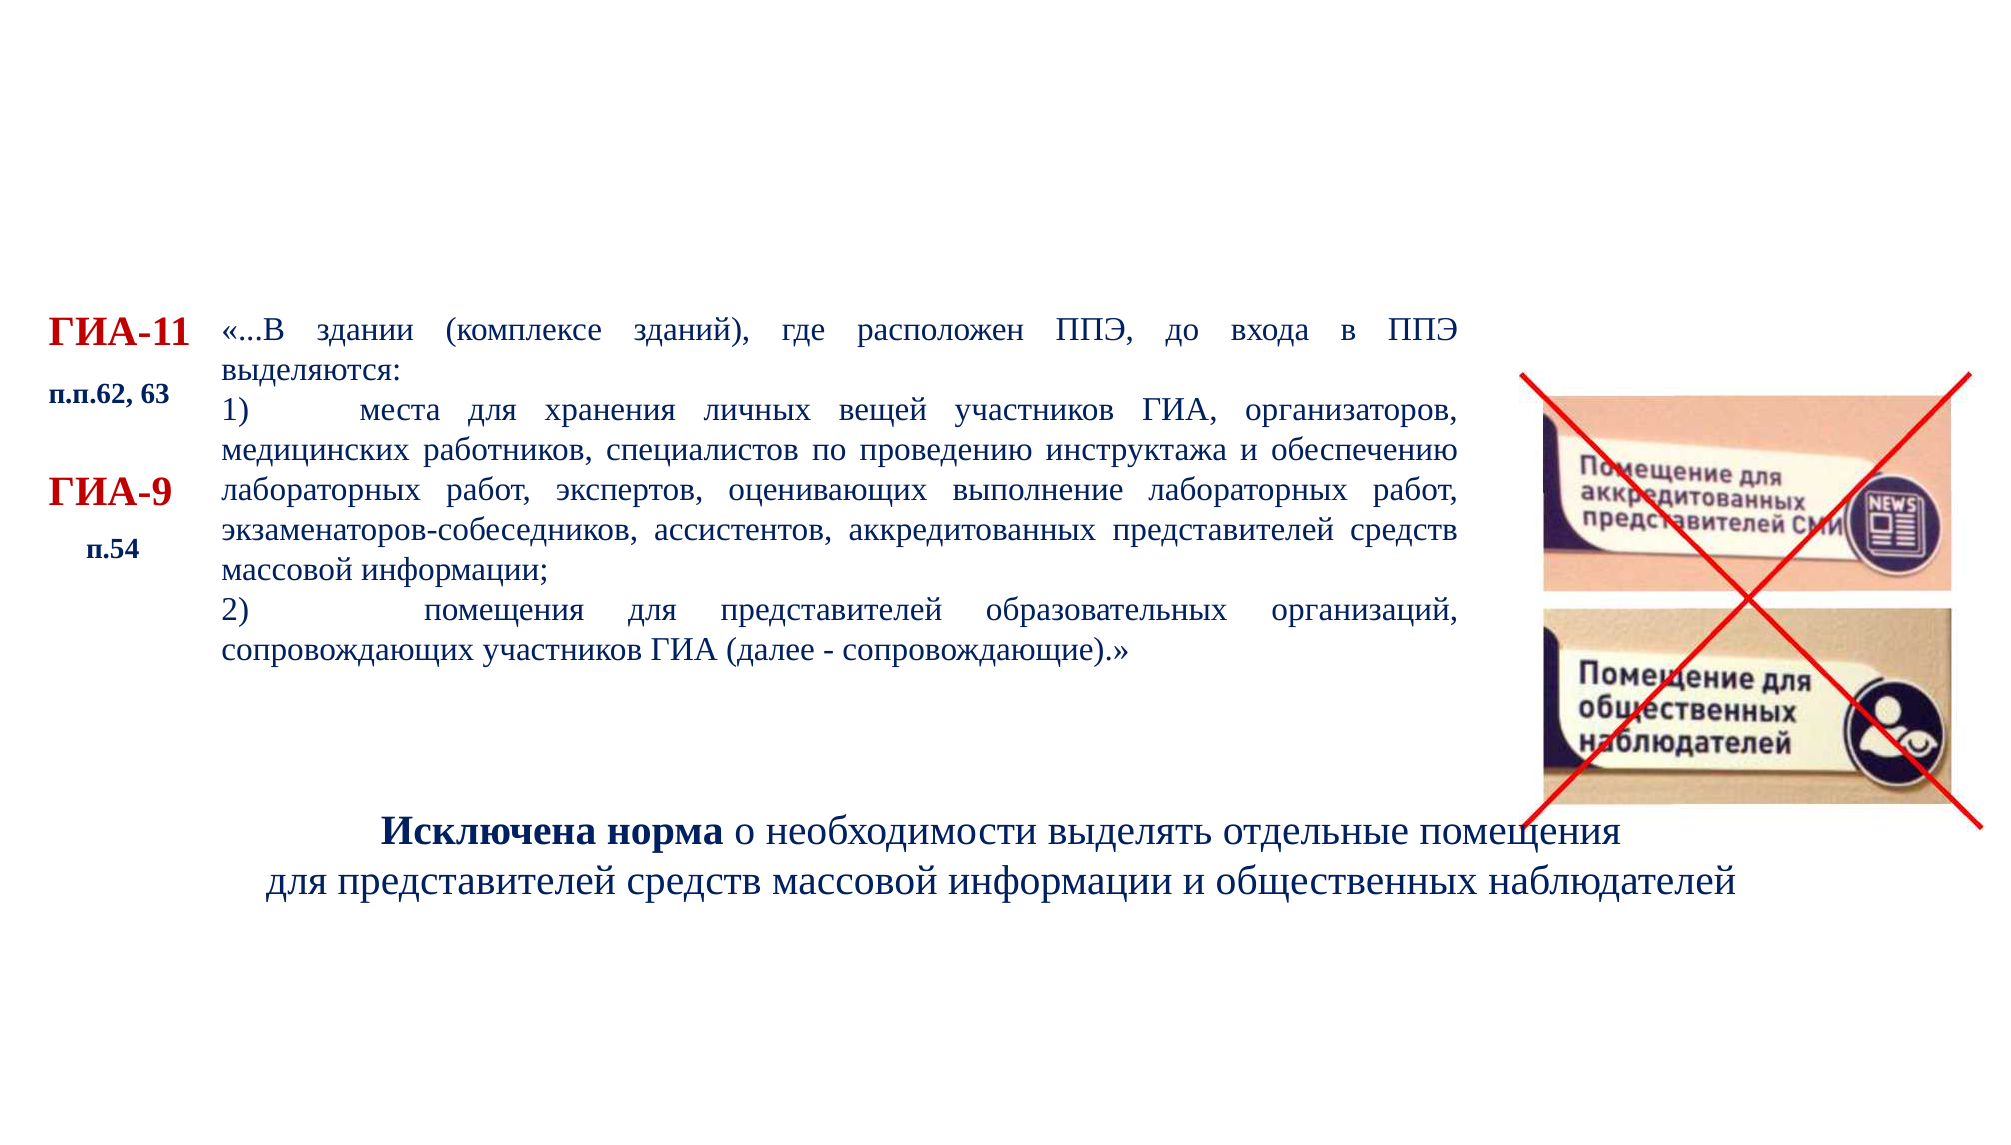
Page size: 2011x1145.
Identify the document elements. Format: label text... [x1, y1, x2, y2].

text_box ГИА-11 п.п.62, 63 ГИА-9 п.54 [48, 307, 197, 741]
picture [20, 16, 1991, 1129]
text_box «...В здании (комплексе зданий), где расположен ППЭ, до входа в ППЭ выделяются: 1) места для хранения личных вещей участников ГИА, организаторов, медицинских работников, специалистов по проведению инструктажа и обеспечению лабораторных работ, экспертов, оценивающих выполнение лабораторных работ, экзаменаторов-собеседников, ассистентов, аккредитованных представителей средств массовой информации; 2) помещения для представителей образовательных организаций, сопровождающих участников ГИА (далее - сопровождающие).» [221, 307, 1460, 703]
text_box Исключена норма о необходимости выделять отдельные помещения для представителей средств массовой информации и общественных наблюдателей [263, 803, 1739, 1082]
